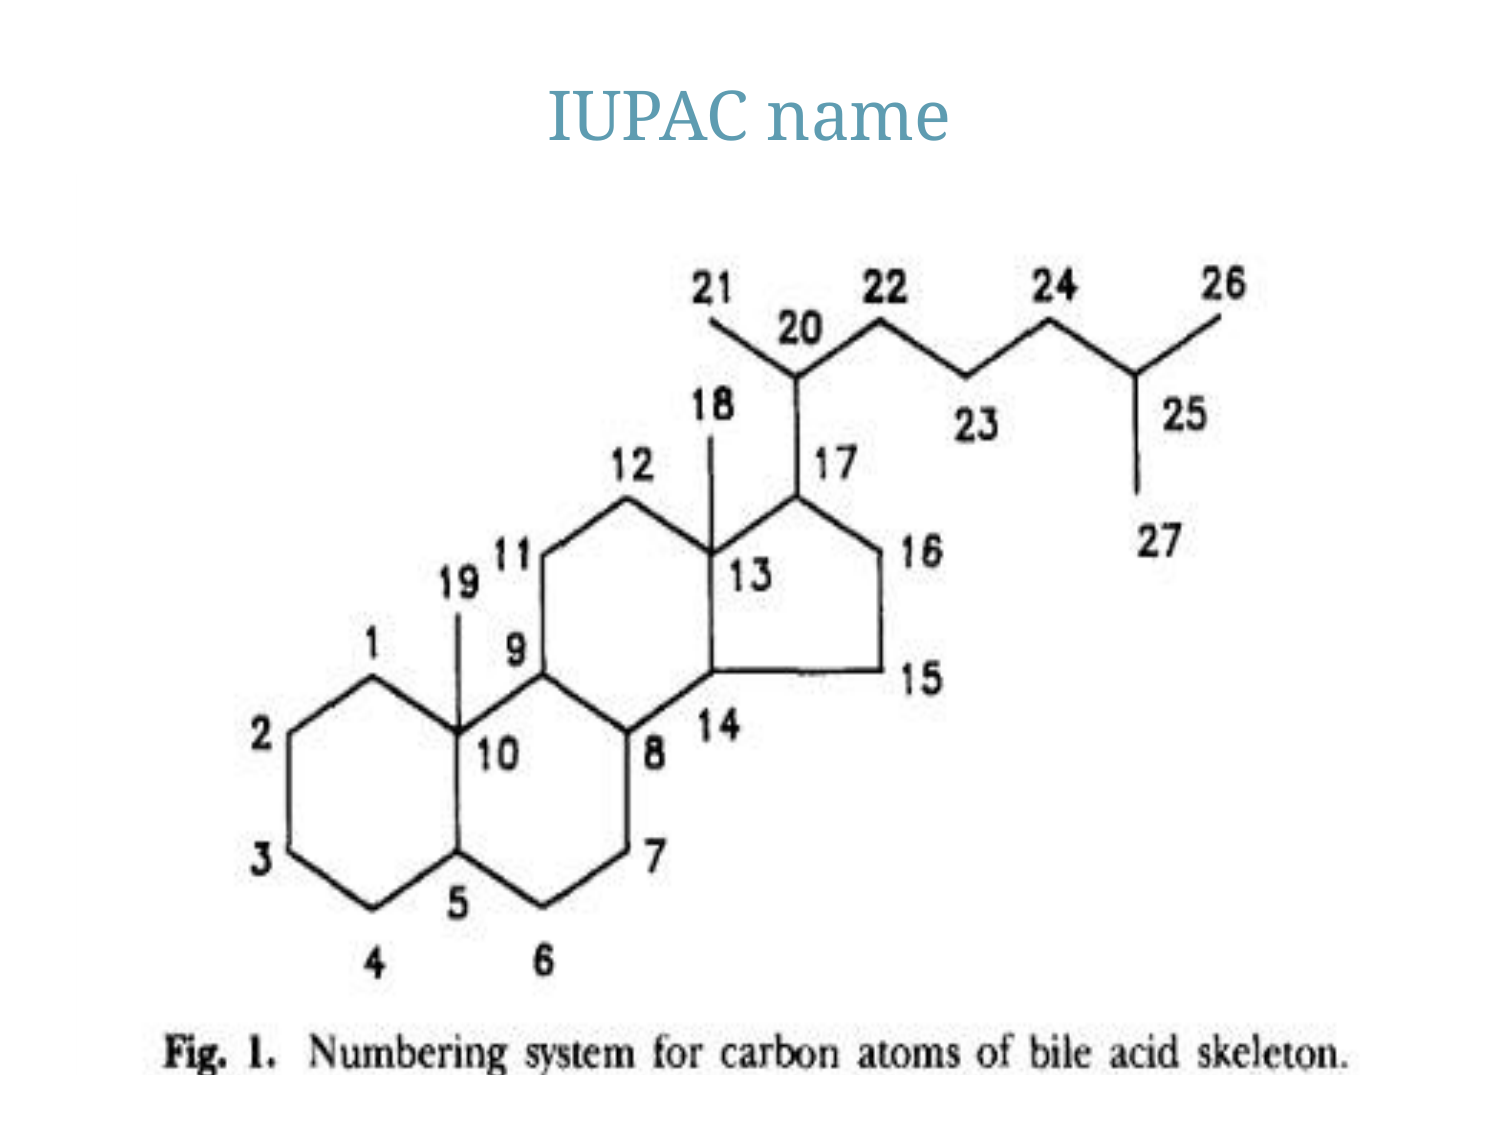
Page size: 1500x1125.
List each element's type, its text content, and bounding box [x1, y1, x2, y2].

title IUPAC name [49, 37, 1450, 162]
picture [74, 174, 1375, 1076]
